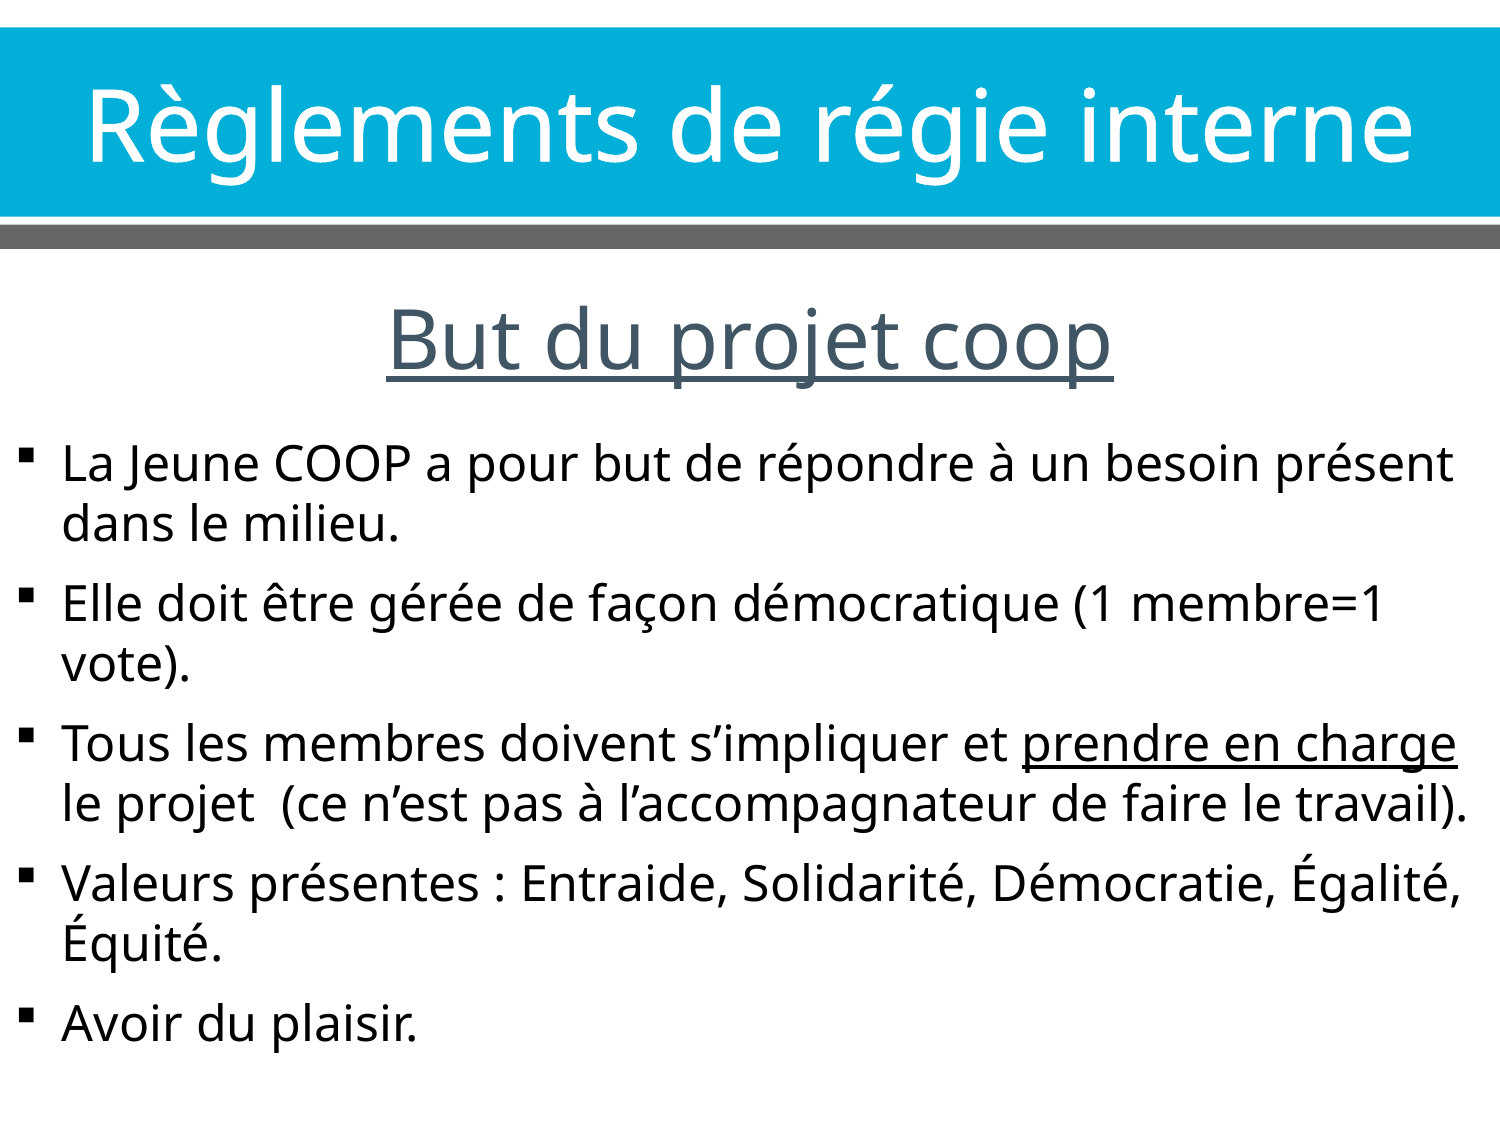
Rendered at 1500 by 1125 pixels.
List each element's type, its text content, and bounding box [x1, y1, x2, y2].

text_box But du projet coop La Jeune COOP a pour but de répondre à un besoin présent dans le milieu. Elle doit être gérée de façon démocratique (1 membre=1 vote). Tous les membres doivent s’impliquer et prendre en charge le projet (ce n’est pas à l’accompagnateur de faire le travail). Valeurs présentes : Entraide, Solidarité, Démocratie, Égalité, Équité. Avoir du plaisir. [0, 278, 1500, 1059]
title Règlements de régie interne [0, 29, 1500, 213]
